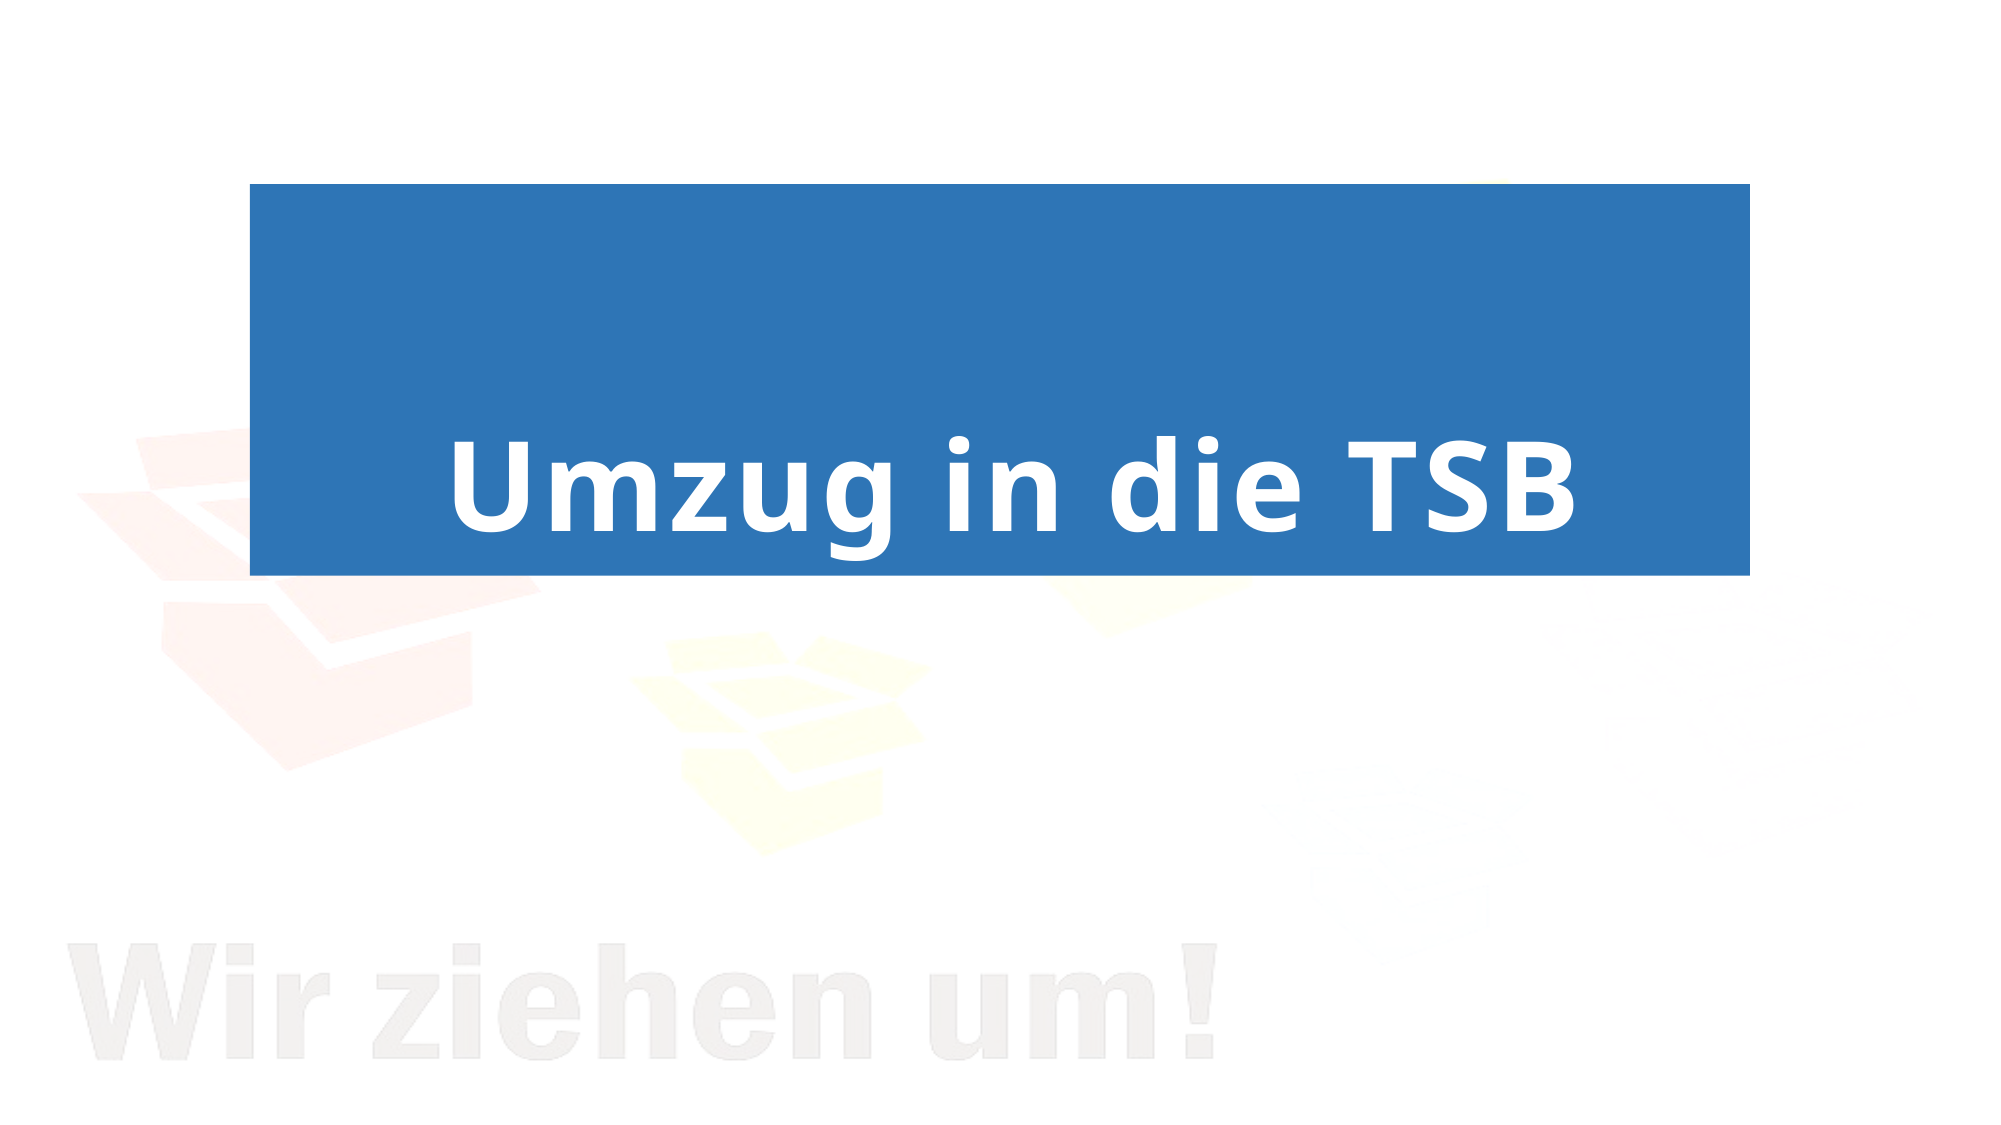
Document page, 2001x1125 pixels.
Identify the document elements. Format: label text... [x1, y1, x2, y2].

title Umzug in die TSB [249, 184, 1750, 576]
